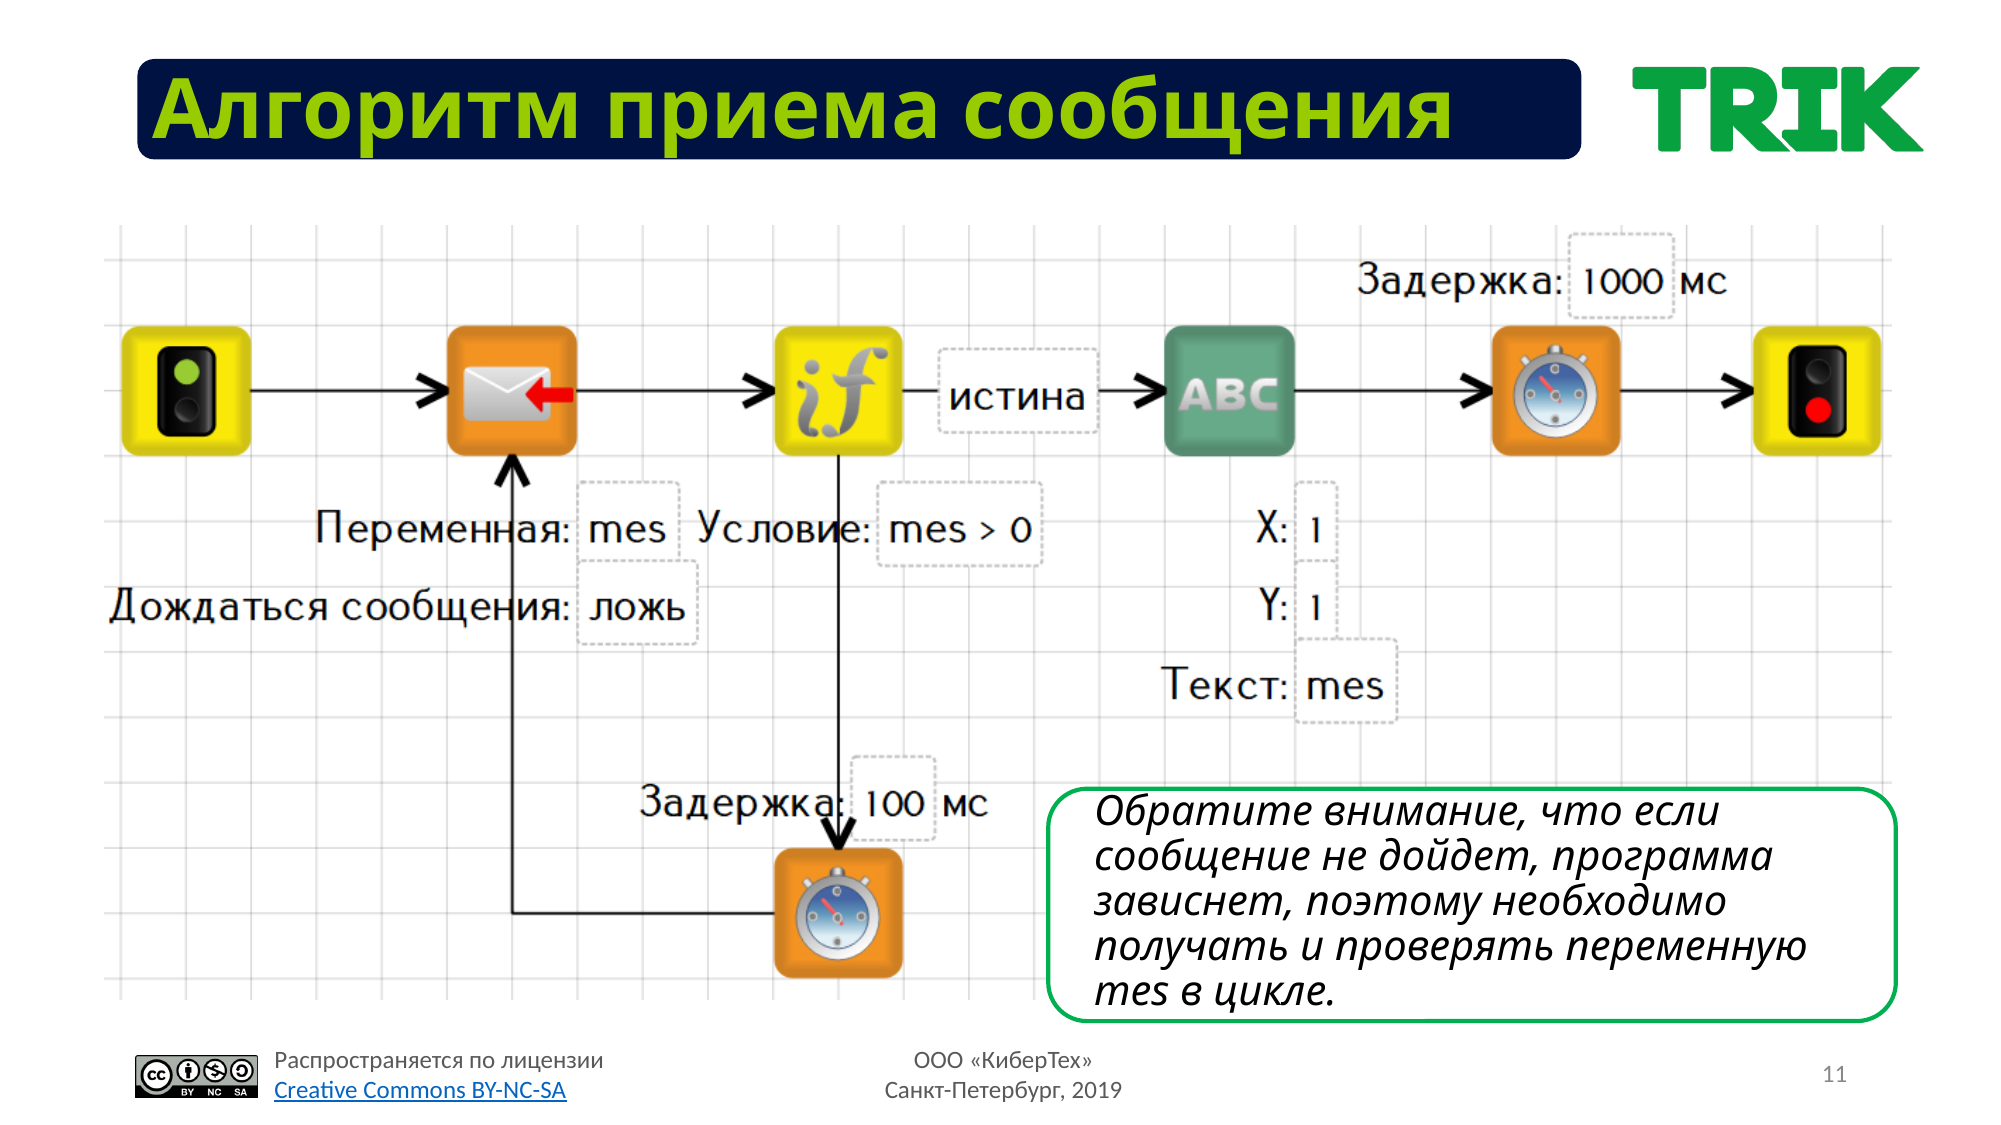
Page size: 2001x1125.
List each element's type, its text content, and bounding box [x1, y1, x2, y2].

picture [1631, 64, 1924, 154]
title Алгоритм приема сообщения [137, 59, 1582, 160]
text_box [1047, 788, 1897, 1022]
picture [103, 225, 1892, 1000]
slide_number 11 [1412, 1042, 1863, 1103]
picture [135, 1055, 258, 1098]
